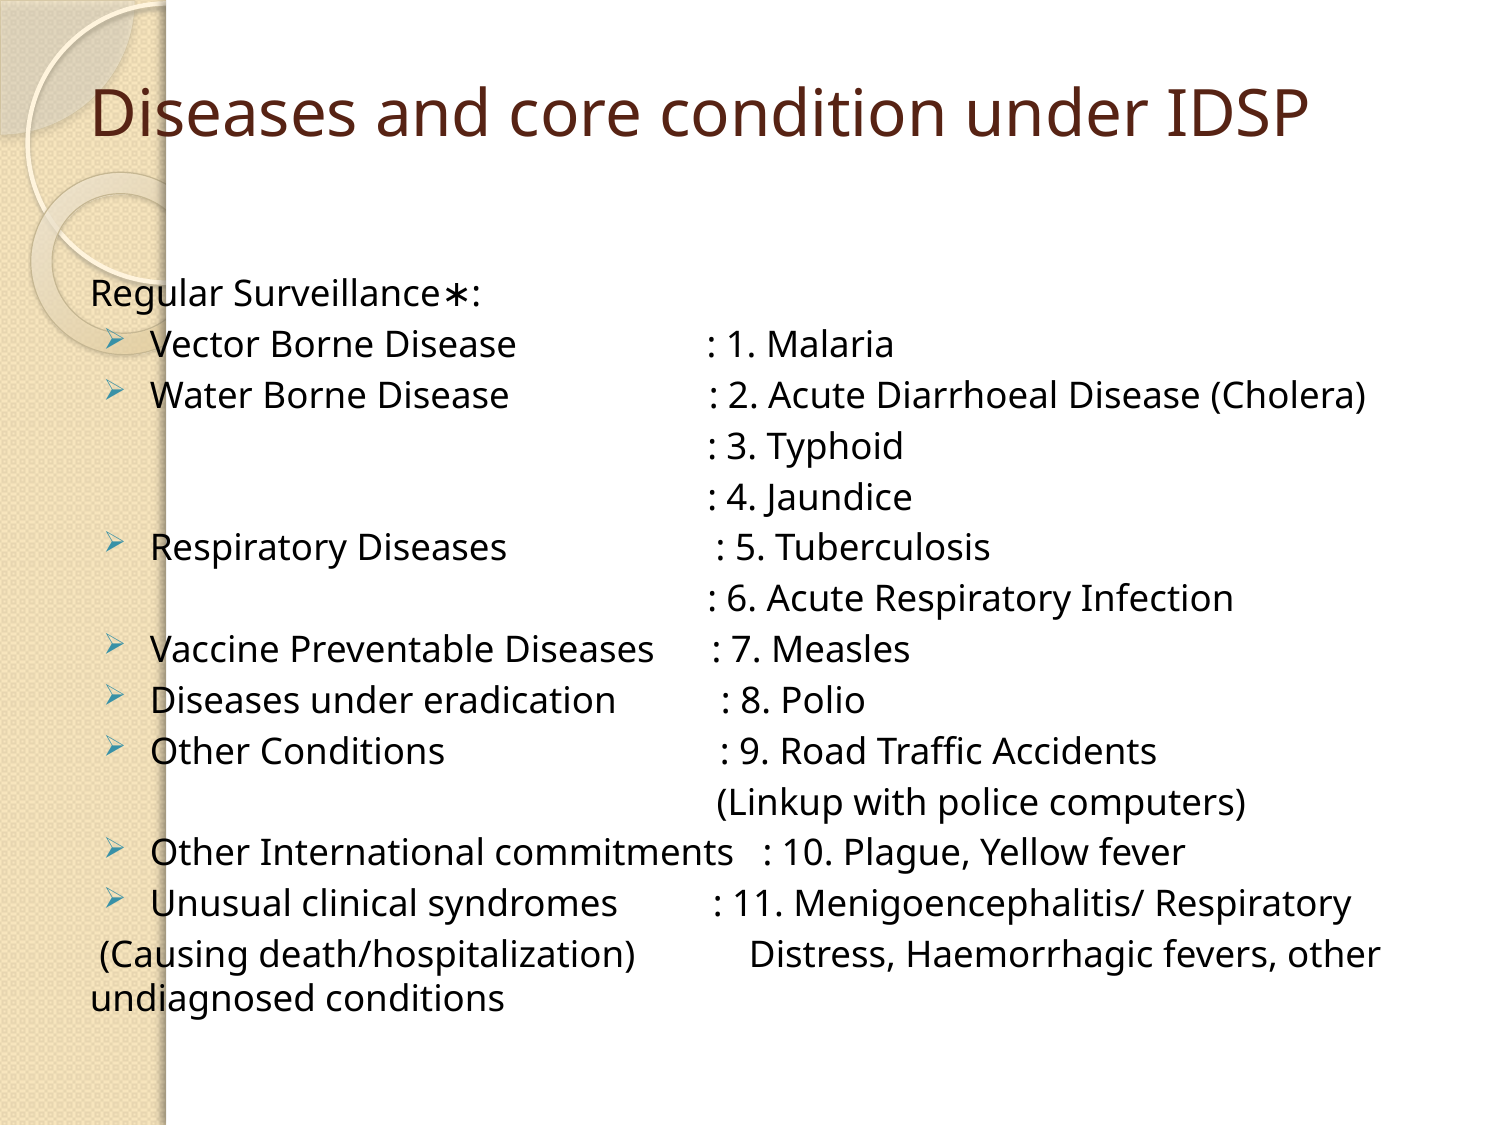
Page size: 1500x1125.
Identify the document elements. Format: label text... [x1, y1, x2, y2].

list Regular Surveillance∗: Vector Borne Disease : 1. Malaria Water Borne Disease : 2. Acute Diarrhoeal Disease (Cholera) : 3. Typhoid : 4. Jaundice Respiratory Diseases : 5. Tuberculosis : 6. Acute Respiratory Infection Vaccine Preventable Diseases : 7. Measles Diseases under eradication : 8. Polio Other Conditions : 9. Road Traffic Accidents (Linkup with police computers) Other International commitments : 10. Plague, Yellow fever Unusual clinical syndromes : 11. Menigoencephalitis/ Respiratory (Causing death/hospitalization) Distress, Haemorrhagic fevers, other undiagnosed conditions [75, 262, 1425, 1038]
title Diseases and core condition under IDSP [75, 45, 1425, 175]
